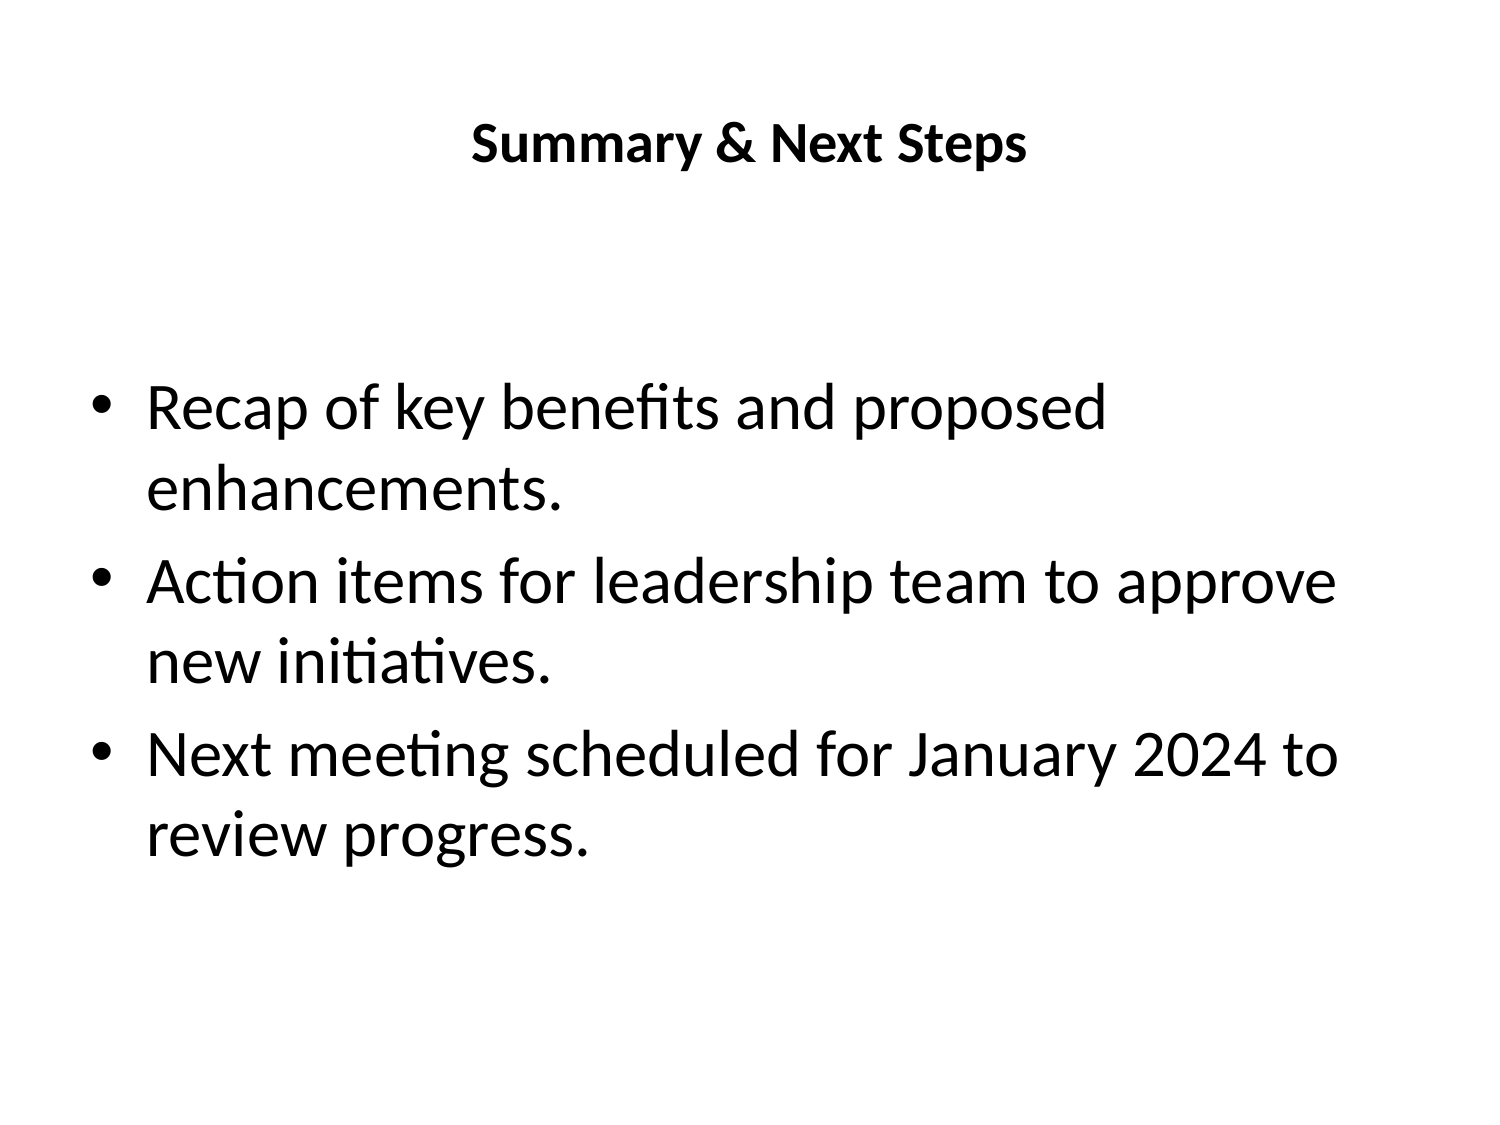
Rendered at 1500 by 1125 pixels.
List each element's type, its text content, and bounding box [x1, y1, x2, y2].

list Recap of key benefits and proposed enhancements. Action items for leadership team to approve new initiatives. Next meeting scheduled for January 2024 to review progress. [75, 262, 1425, 1005]
title Summary & Next Steps [75, 45, 1425, 233]
